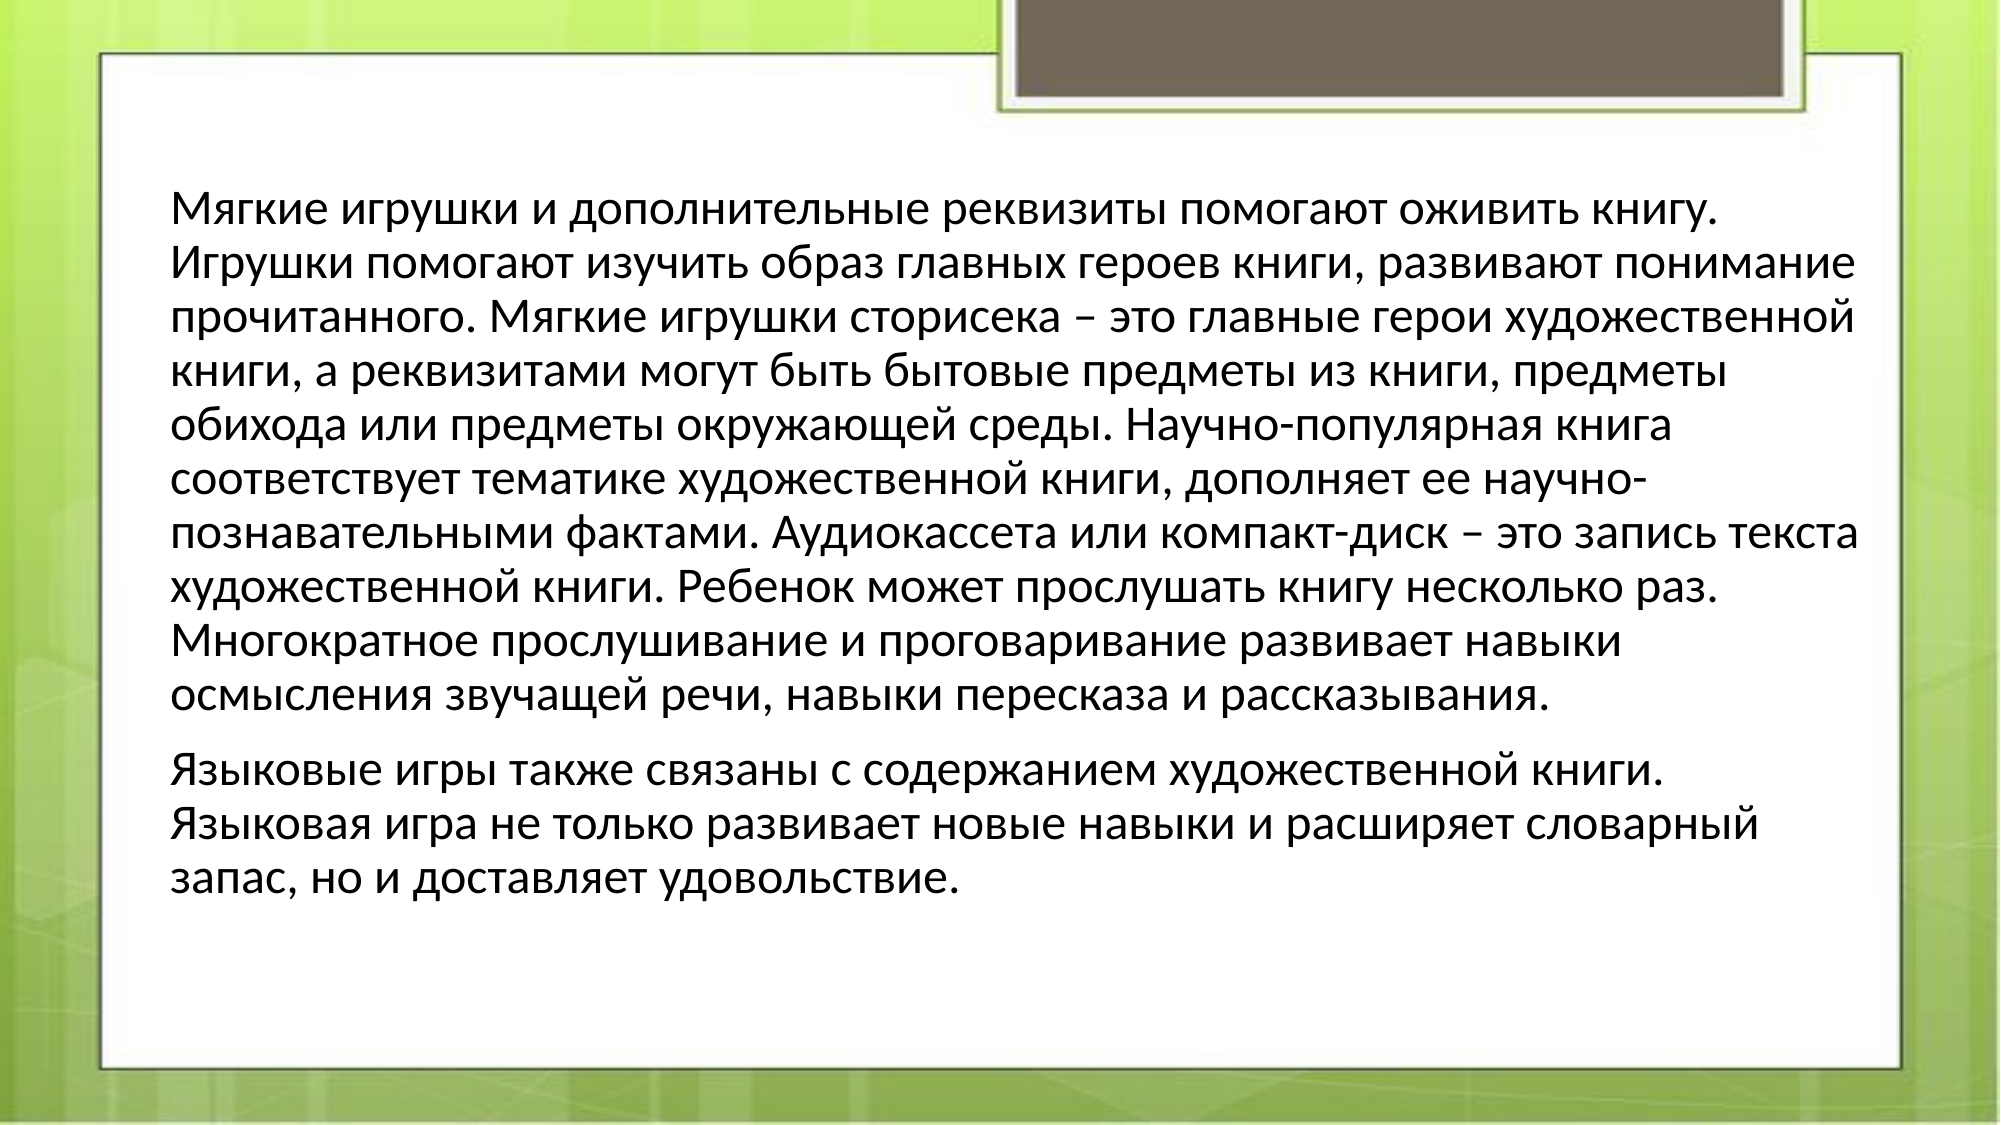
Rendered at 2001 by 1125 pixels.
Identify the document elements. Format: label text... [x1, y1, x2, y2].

list Мягкие игрушки и дополнительные реквизиты помогают оживить книгу. Игрушки помогают изучить образ главных героев книги, развивают понимание прочитанного. Мягкие игрушки сторисека – это главные герои художественной книги, а реквизитами могут быть бытовые предметы из книги, предметы обихода или предметы окружающей среды. Научно-популярная книга соответствует тематике художественной книги, дополняет ее научно-познавательными фактами. Аудиокассета или компакт-диск – это запись текста художественной книги. Ребенок может прослушать книгу несколько раз. Многократное прослушивание и проговаривание развивает навыки осмысления звучащей речи, навыки пересказа и рассказывания. Языковые игры также связаны с содержанием художественной книги. Языковая игра не только развивает новые навыки и расширяет словарный запас, но и доставляет удовольствие. [154, 174, 1880, 1125]
picture [0, 0, 2001, 1125]
